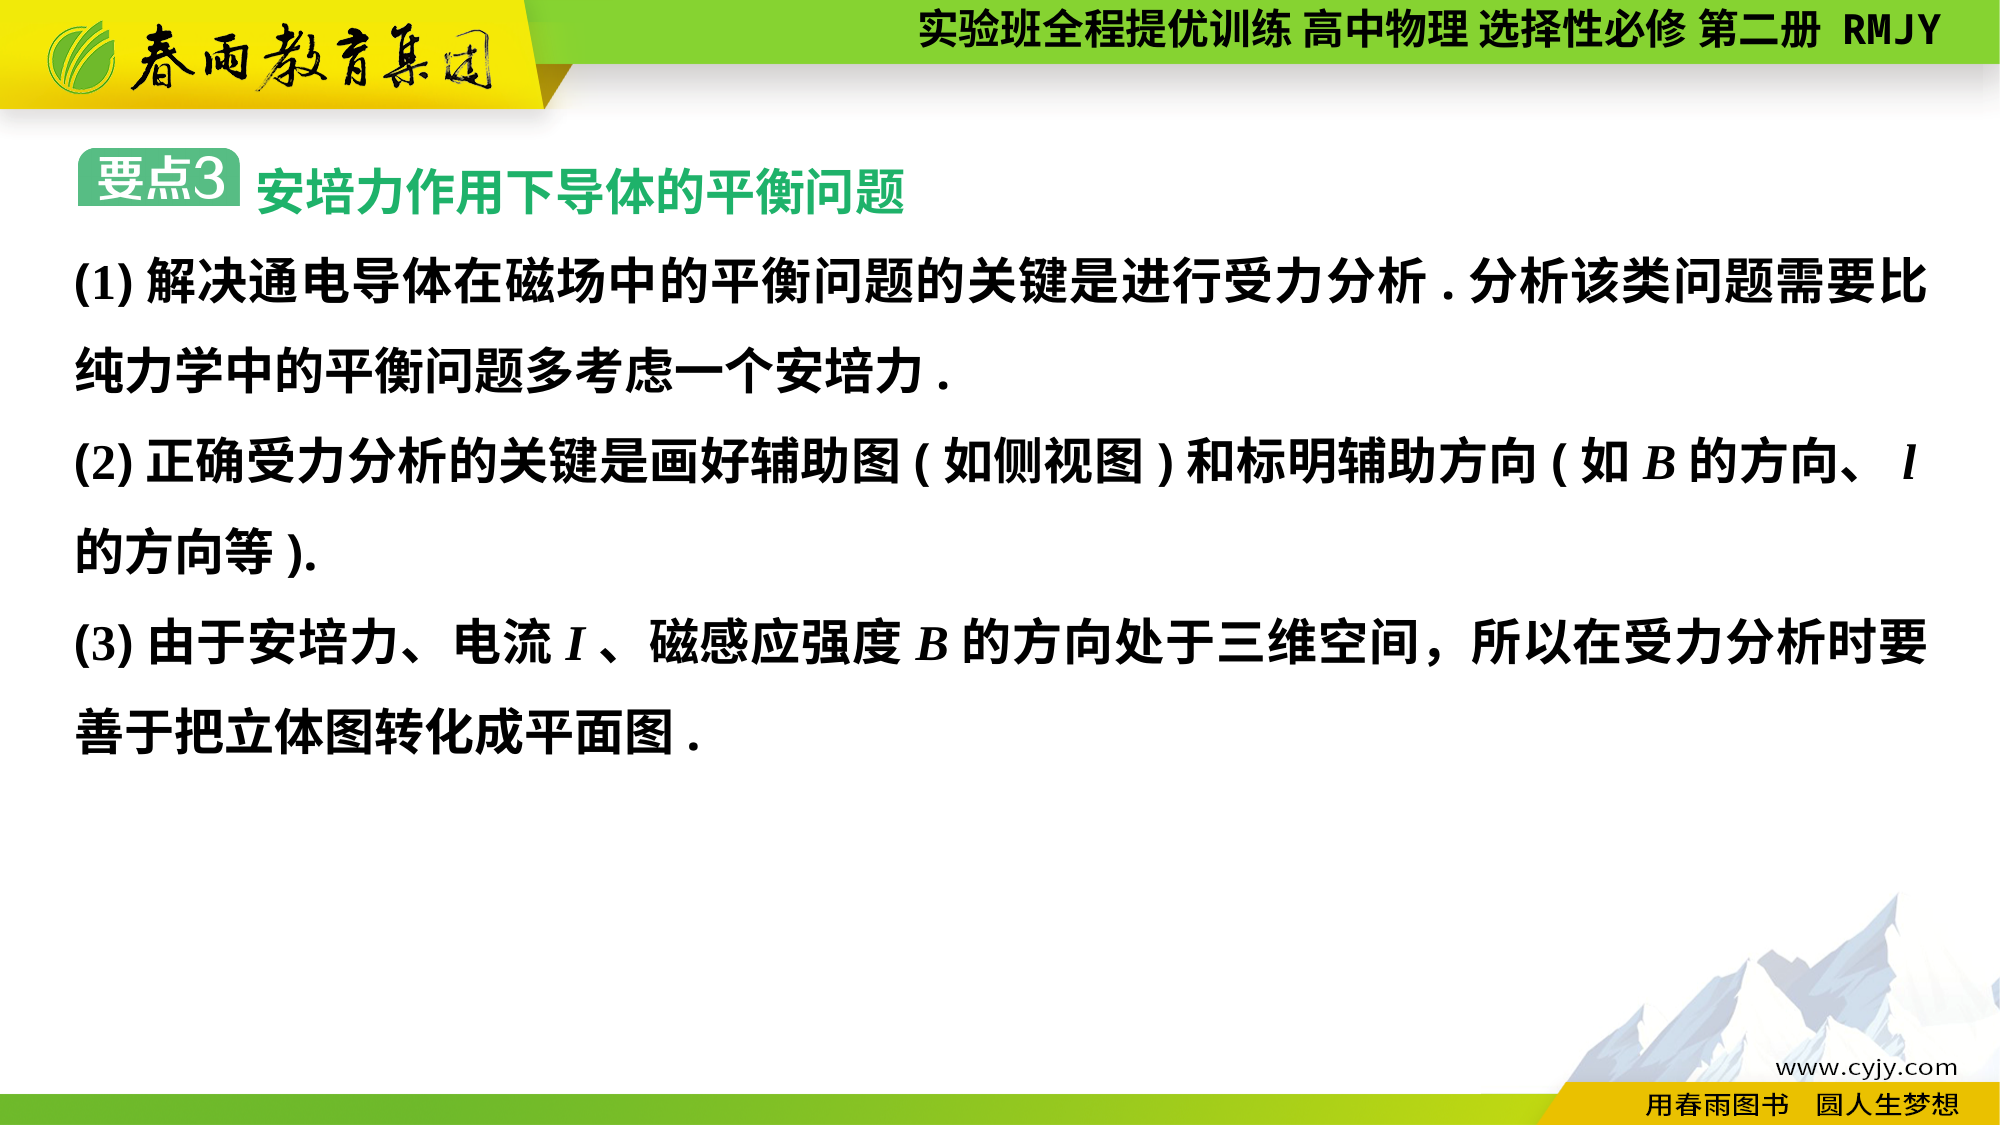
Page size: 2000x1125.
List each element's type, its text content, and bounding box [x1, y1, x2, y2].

picture [0, 0, 2000, 1125]
list 安培力作用下导体的平衡问题 (1)解决通电导体在磁场中的平衡问题的关键是进行受力分析.分析该类问题需要比纯力学中的平衡问题多考虑一个安培力. (2)正确受力分析的关键是画好辅助图(如侧视图)和标明辅助方向(如B的方向、l的方向等). (3)由于安培力、电流I、磁感应强度B的方向处于三维空间，所以在受力分析时要善于把立体图转化成平面图. [59, 122, 1944, 774]
